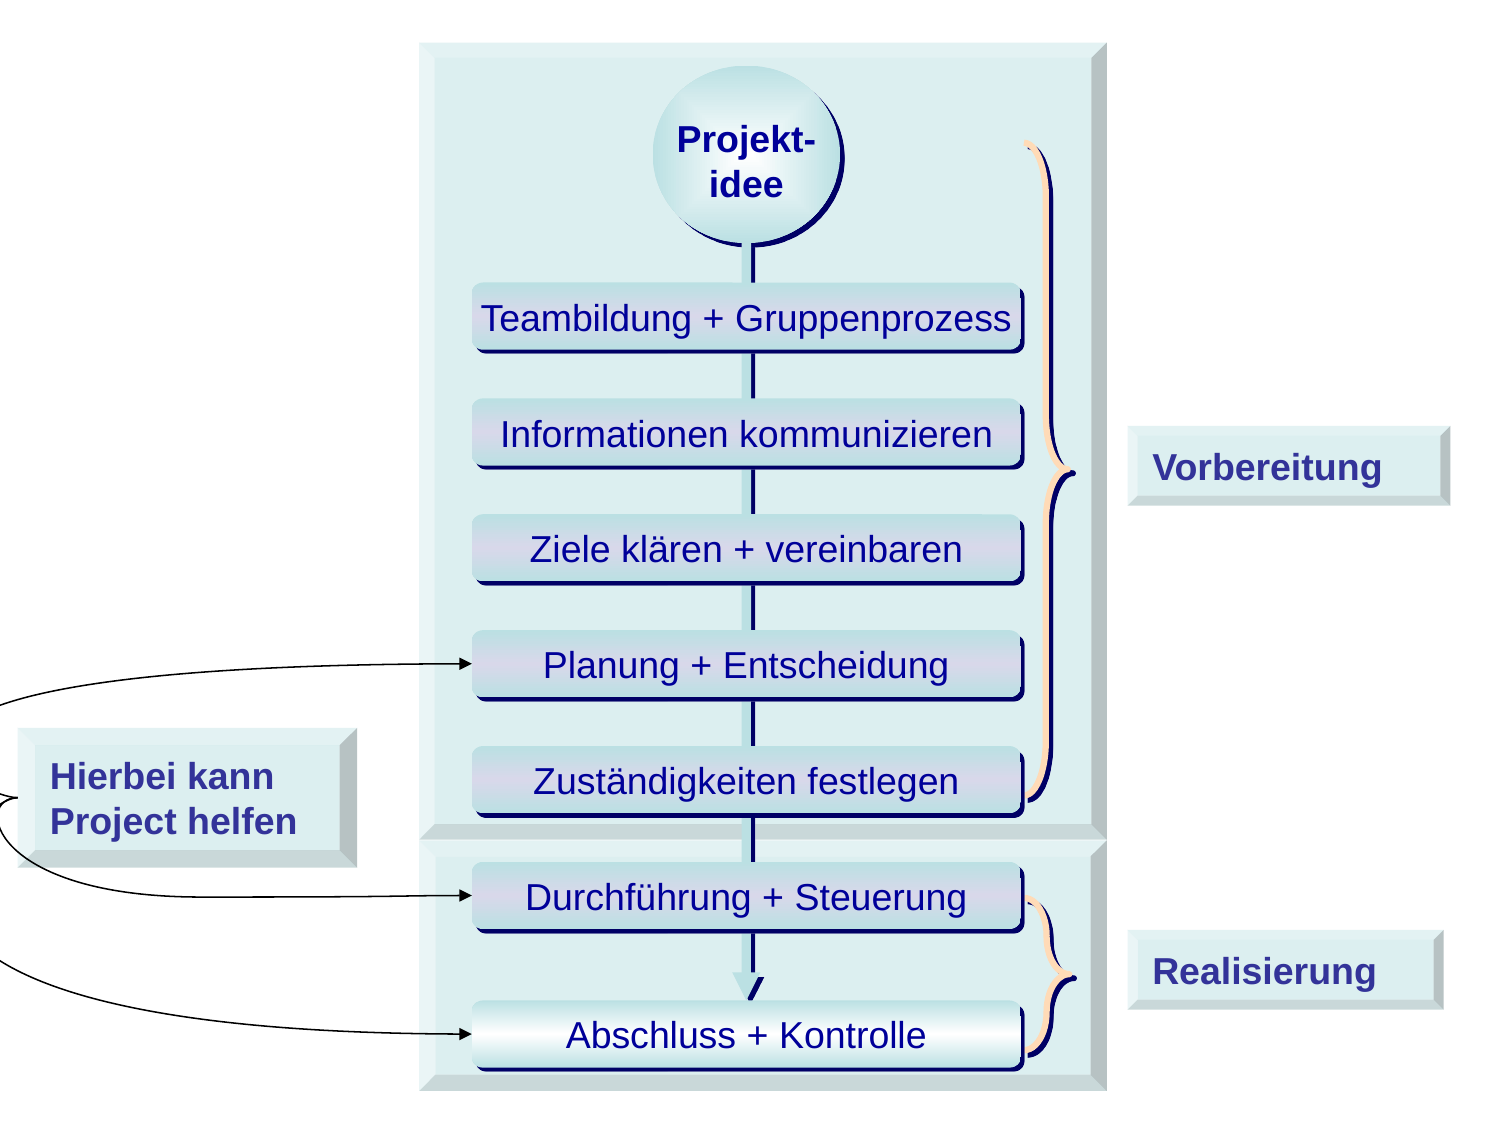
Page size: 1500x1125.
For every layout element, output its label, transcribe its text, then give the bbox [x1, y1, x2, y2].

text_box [339, 798, 472, 1035]
text_box Hierbei kann Project helfen [17, 727, 334, 858]
text_box Teambildung + Gruppenprozess [471, 282, 741, 350]
text_box Projekt- idee [652, 65, 841, 244]
text_box Zuständigkeiten festlegen [477, 745, 741, 814]
text_box [419, 840, 1107, 1091]
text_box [339, 663, 472, 796]
text_box Abschluss + Kontrolle [471, 1000, 1021, 1068]
text_box Informationen kommunizieren [751, 398, 1021, 466]
text_box Ziele klären + vereinbaren [471, 514, 741, 582]
text_box Ziele klären + vereinbaren [751, 514, 1021, 582]
text_box Zuständigkeiten festlegen [751, 746, 1021, 814]
text_box [1023, 142, 1068, 796]
text_box Vorbereitung [1127, 425, 1451, 506]
text_box Teambildung + Gruppenprozess [751, 282, 1021, 350]
text_box Planung + Entscheidung [751, 630, 1021, 698]
text_box Durchführung + Steuerung [751, 861, 1021, 930]
text_box Realisierung [1127, 929, 1444, 1010]
text_box [419, 42, 1107, 840]
text_box [1023, 898, 1070, 1050]
text_box Planung + Entscheidung [471, 630, 741, 698]
text_box Durchführung + Steuerung [477, 861, 741, 930]
text_box Informationen kommunizieren [471, 398, 741, 466]
